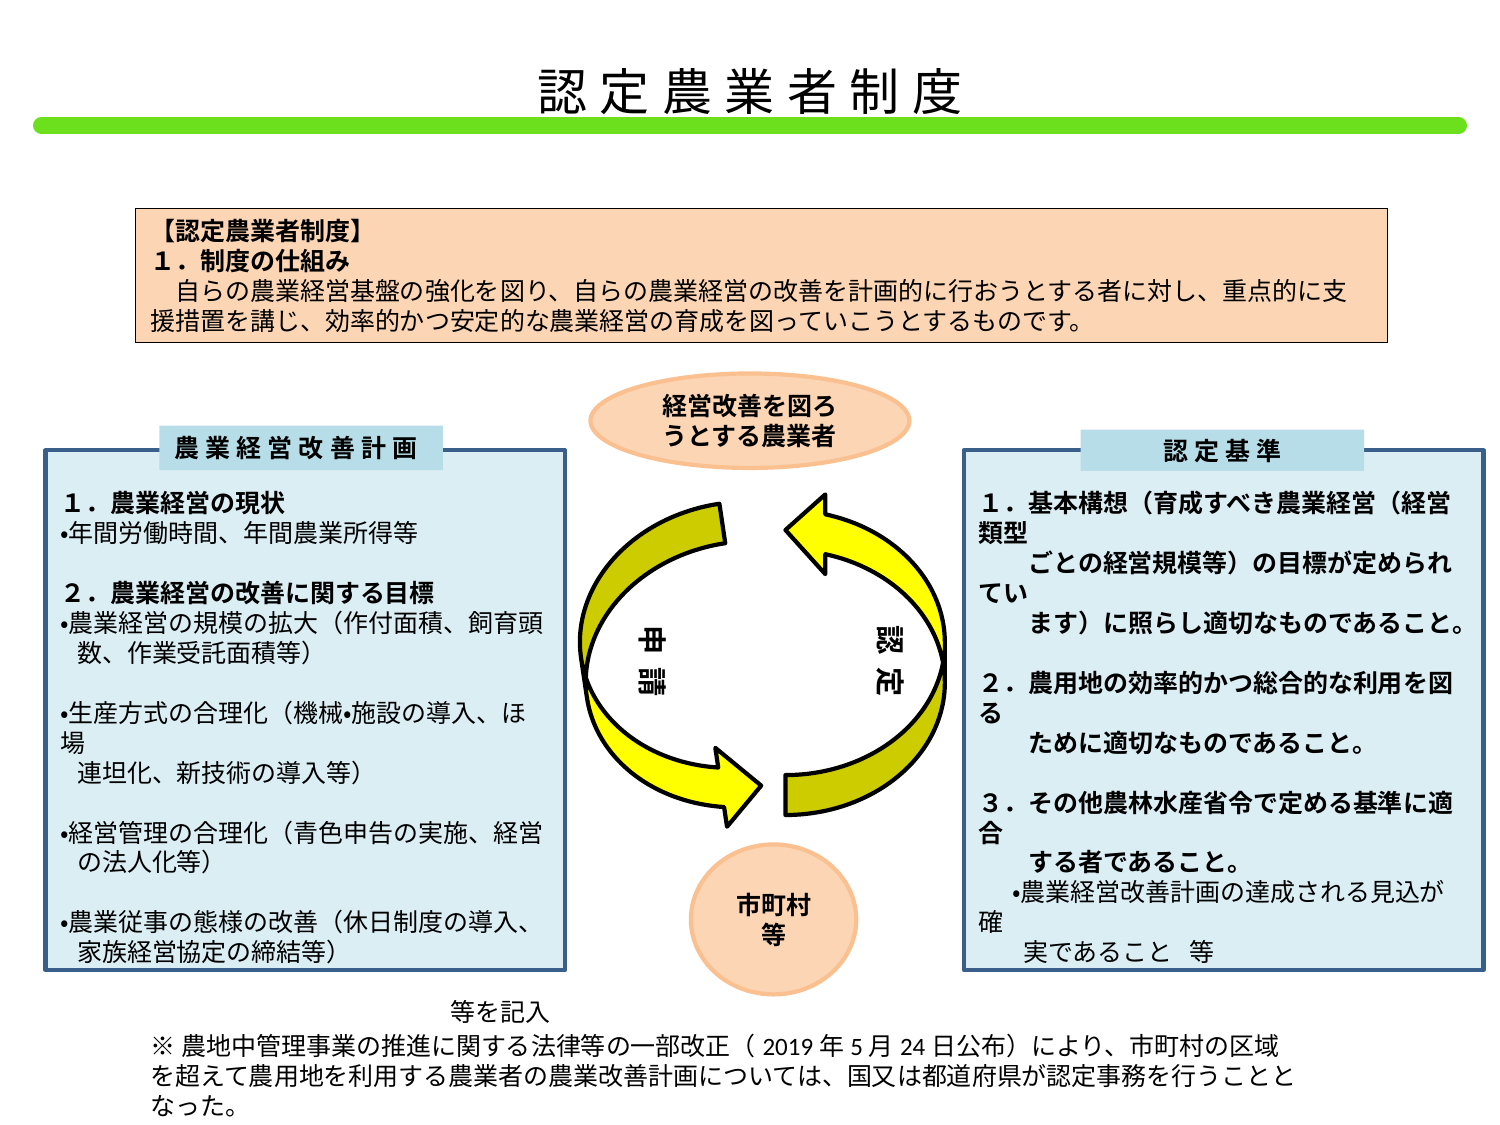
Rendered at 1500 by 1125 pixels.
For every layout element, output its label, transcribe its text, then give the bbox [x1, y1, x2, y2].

text_box １．農業経営の現状 ・年間労働時間、年間農業所得等 ２．農業経営の改善に関する目標 ・農業経営の規模の拡大（作付面積、飼育頭 数、作業受託面積等） ・生産方式の合理化（機械・施設の導入、ほ場 連坦化、新技術の導入等） ・経営管理の合理化（青色申告の実施、経営 の法人化等） ・農業従事の態様の改善（休日制度の導入、 家族経営協定の締結等） 等を記入 [43, 448, 567, 972]
text_box 申請 [612, 602, 679, 721]
text_box [577, 501, 764, 829]
text_box [783, 492, 947, 818]
text_box 経営改善を図ろうとする農業者 [588, 371, 912, 471]
text_box １．基本構想（育成すべき農業経営（経営類型 ごとの経営規模等）の目標が定められてい ます）に照らし適切なものであること。 ２．農用地の効率的かつ総合的な利用を図る ために適切なものであること。 ３．その他農林水産省令で定める基準に適合 する者であること。 ・農業経営改善計画の達成される見込が確 実であること 等 [962, 448, 1486, 972]
text_box 認定 [850, 602, 916, 721]
text_box 市町村等 [688, 842, 859, 997]
text_box 農業経営改善計画 [159, 425, 443, 471]
text_box 【認定農業者制度】 １．制度の仕組み 自らの農業経営基盤の強化を図り、自らの農業経営の改善を計画的に行おうとする者に対し、重点的に支援措置を講じ、効率的かつ安定的な農業経営の育成を図っていこうとするものです。 [135, 208, 1388, 343]
text_box ※農地中管理事業の推進に関する法律等の一部改正（2019年5月24日公布）により、市町村の区域を超えて農用地を利用する農業者の農業改善計画については、国又は都道府県が認定事務を行うこととなった。 [135, 1023, 1317, 1125]
text_box 認定農業者制度 [522, 53, 978, 124]
text_box 認定基準 [1079, 428, 1366, 473]
